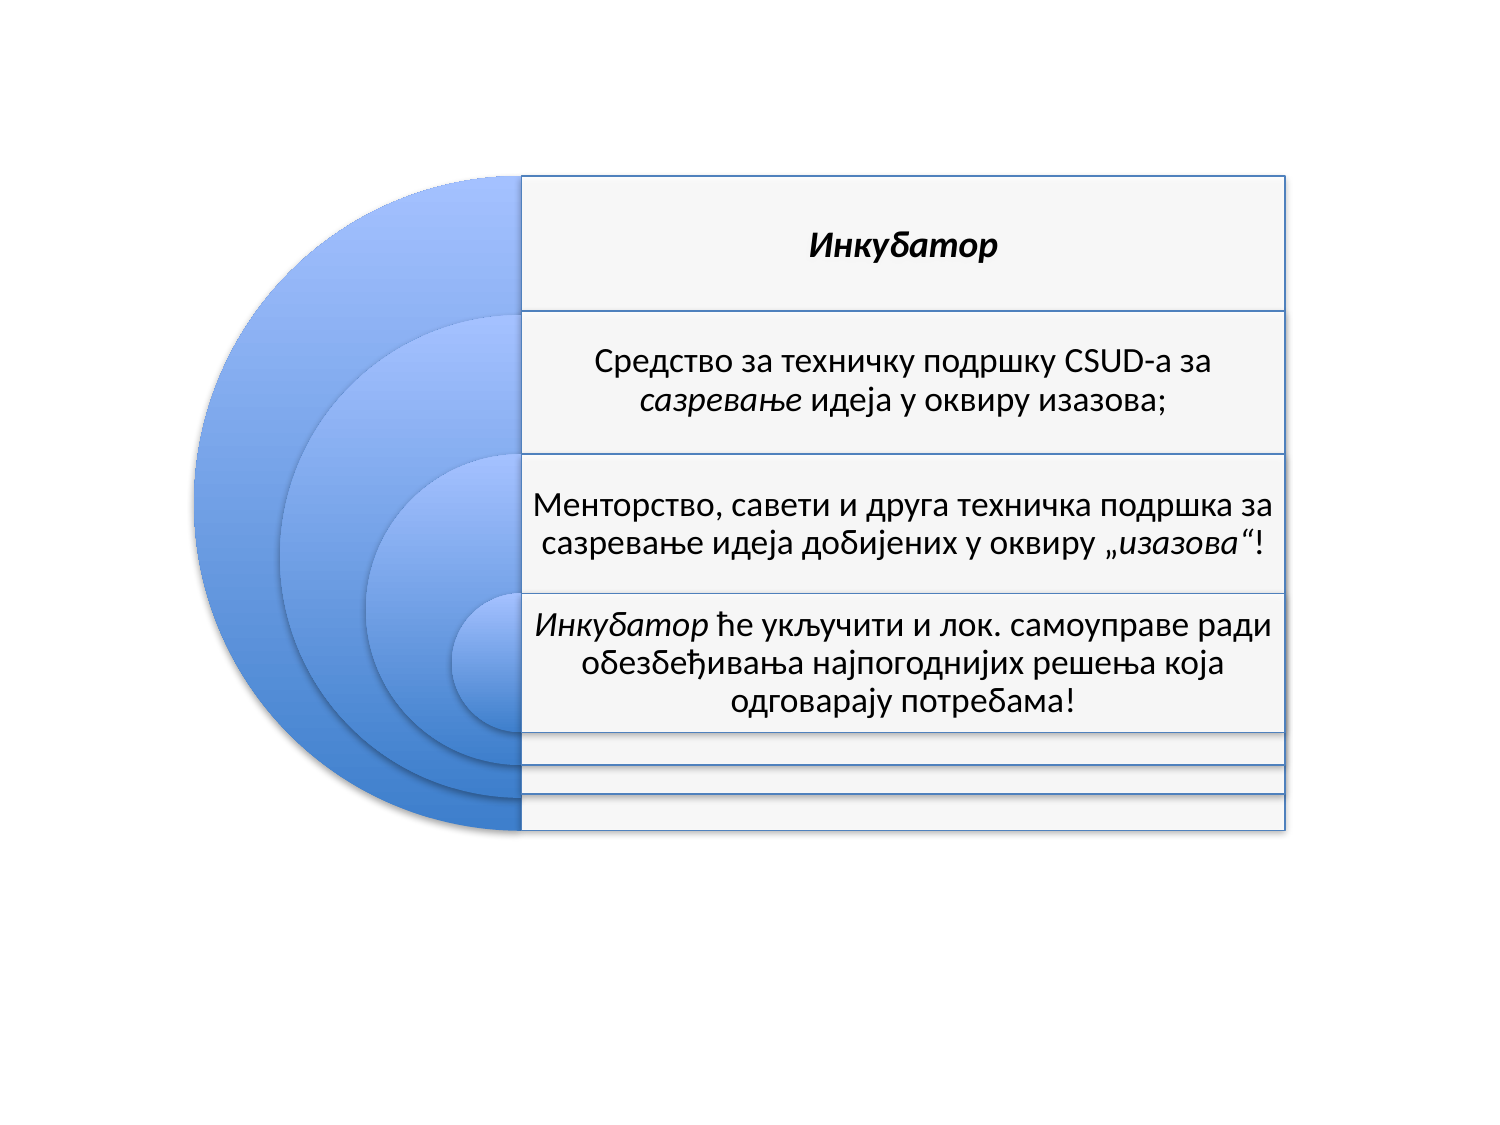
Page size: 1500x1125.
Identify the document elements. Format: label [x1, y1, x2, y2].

text_box [193, 147, 1286, 859]
